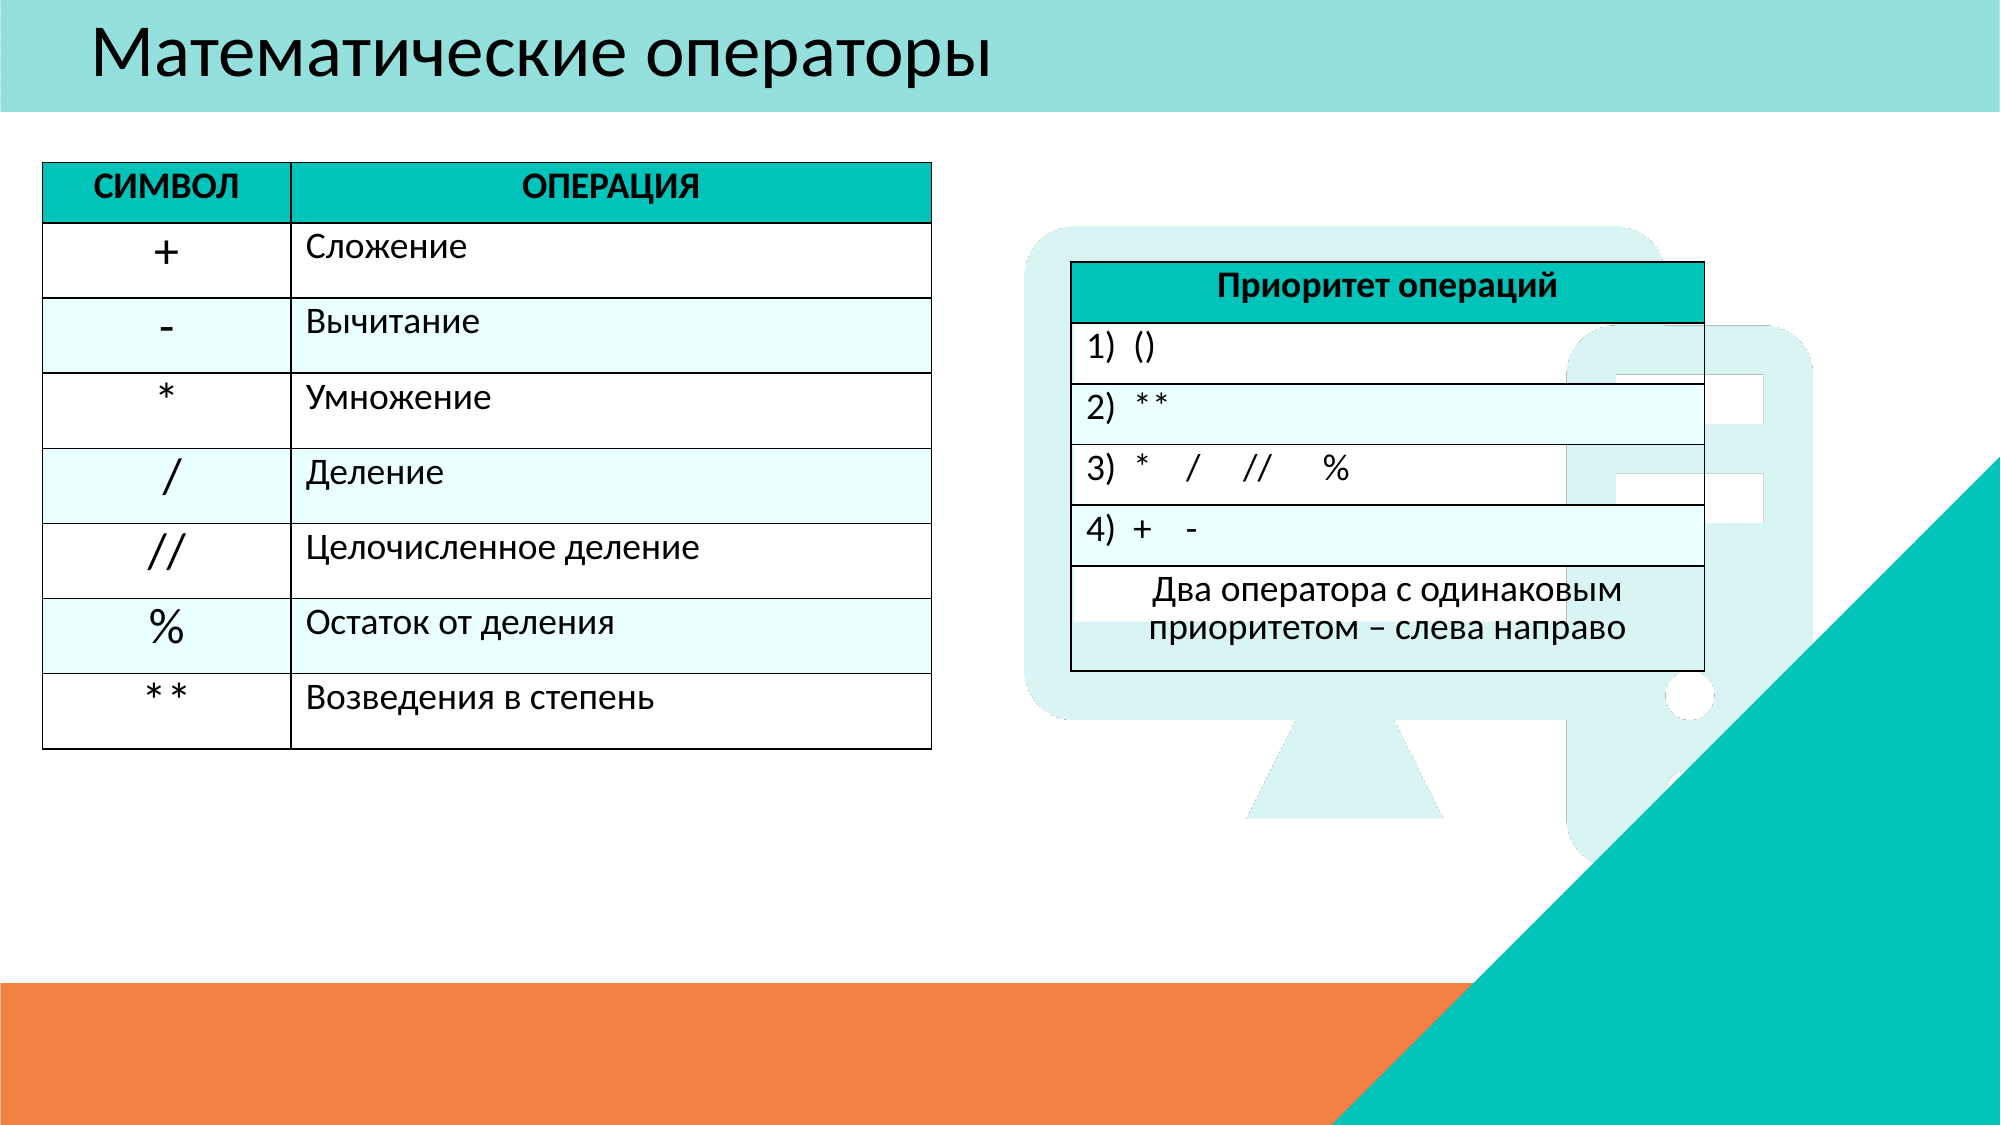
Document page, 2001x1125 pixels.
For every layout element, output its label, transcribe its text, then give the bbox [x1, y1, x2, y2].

table_cell Сложение [292, 224, 931, 297]
table_cell Деление [292, 449, 931, 523]
table_header СИМВОЛ [43, 163, 290, 222]
table_cell Остаток от деления [292, 599, 931, 673]
table_cell Возведения в степень [292, 674, 931, 748]
table_cell ** [43, 674, 290, 748]
picture [0, 0, 2000, 112]
table_cell - [43, 299, 290, 372]
table_cell * [43, 374, 290, 448]
table_cell // [43, 524, 290, 598]
table_cell Умножение [292, 374, 931, 448]
table_header ОПЕРАЦИЯ [292, 163, 931, 222]
table_cell % [43, 599, 290, 673]
picture [0, 226, 2000, 1125]
table_cell + [43, 224, 290, 297]
table_cell Вычитание [292, 299, 931, 372]
table_cell Целочисленное деление [292, 524, 931, 598]
table_cell / [43, 449, 290, 523]
